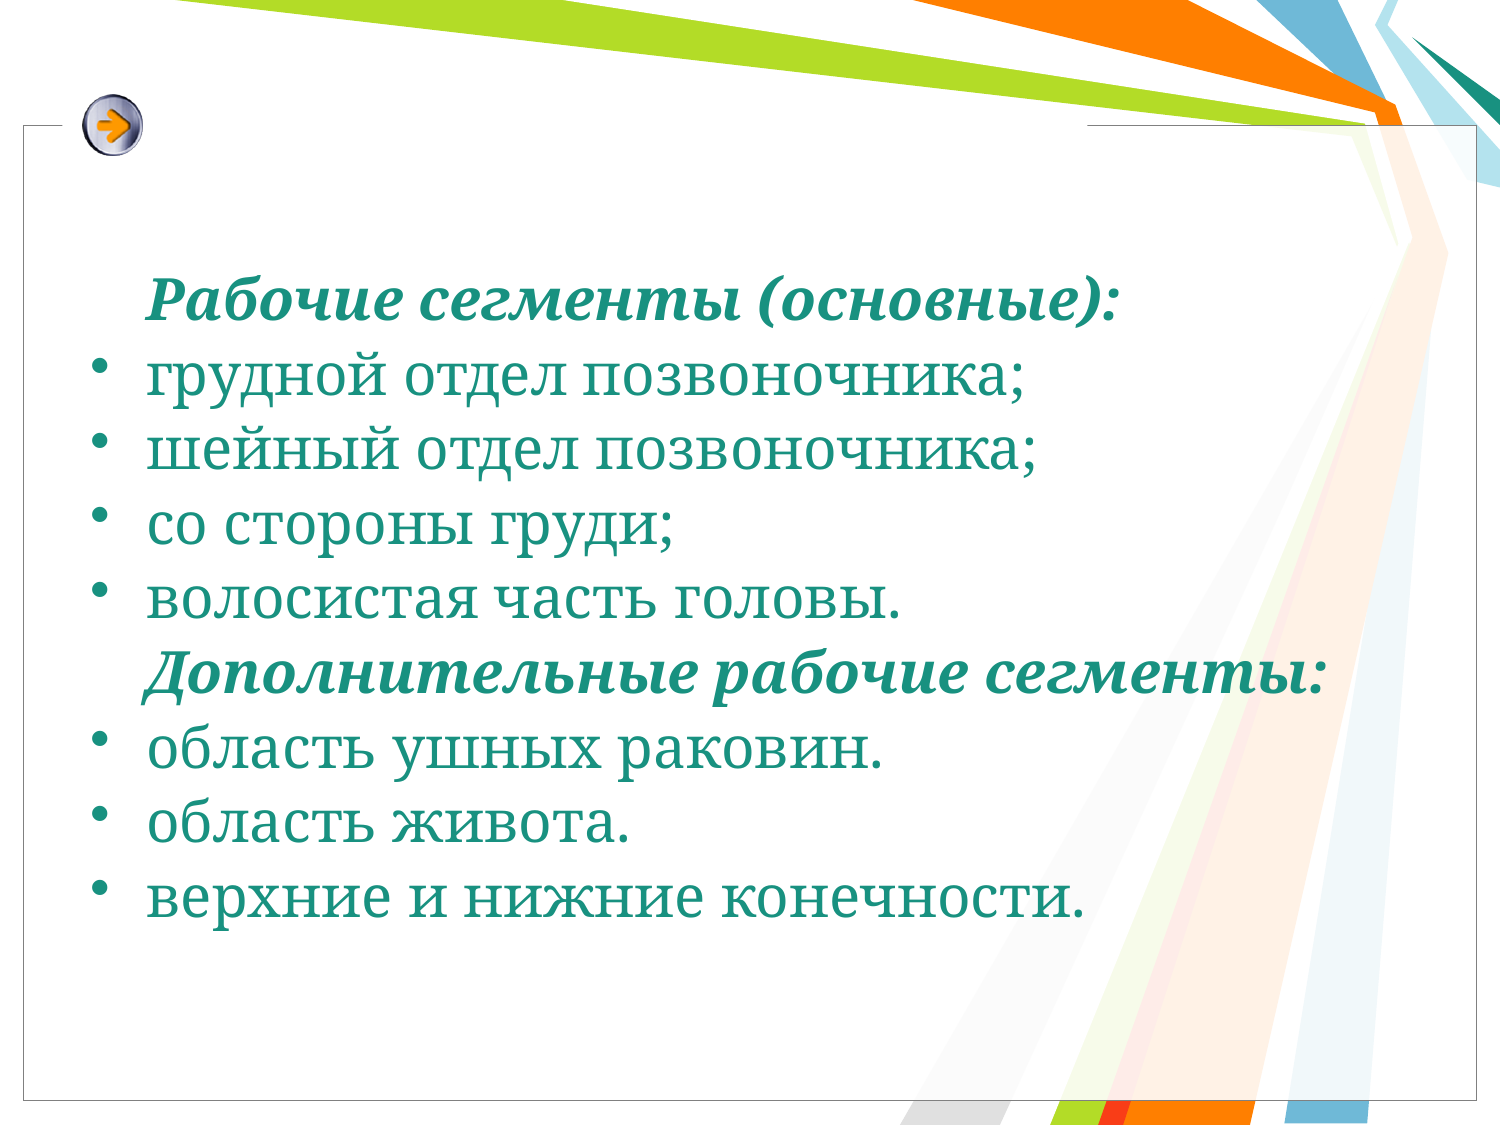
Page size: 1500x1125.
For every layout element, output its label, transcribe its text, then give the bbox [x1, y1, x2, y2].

list Рабочие сегменты (основные): грудной отдел позвоночника; шейный отдел позвоночника; со стороны груди; волосистая часть головы. Дополнительные рабочие сегменты: область ушных раковин. область живота. верхние и нижние конечности. [75, 262, 1425, 1005]
picture [82, 94, 143, 156]
